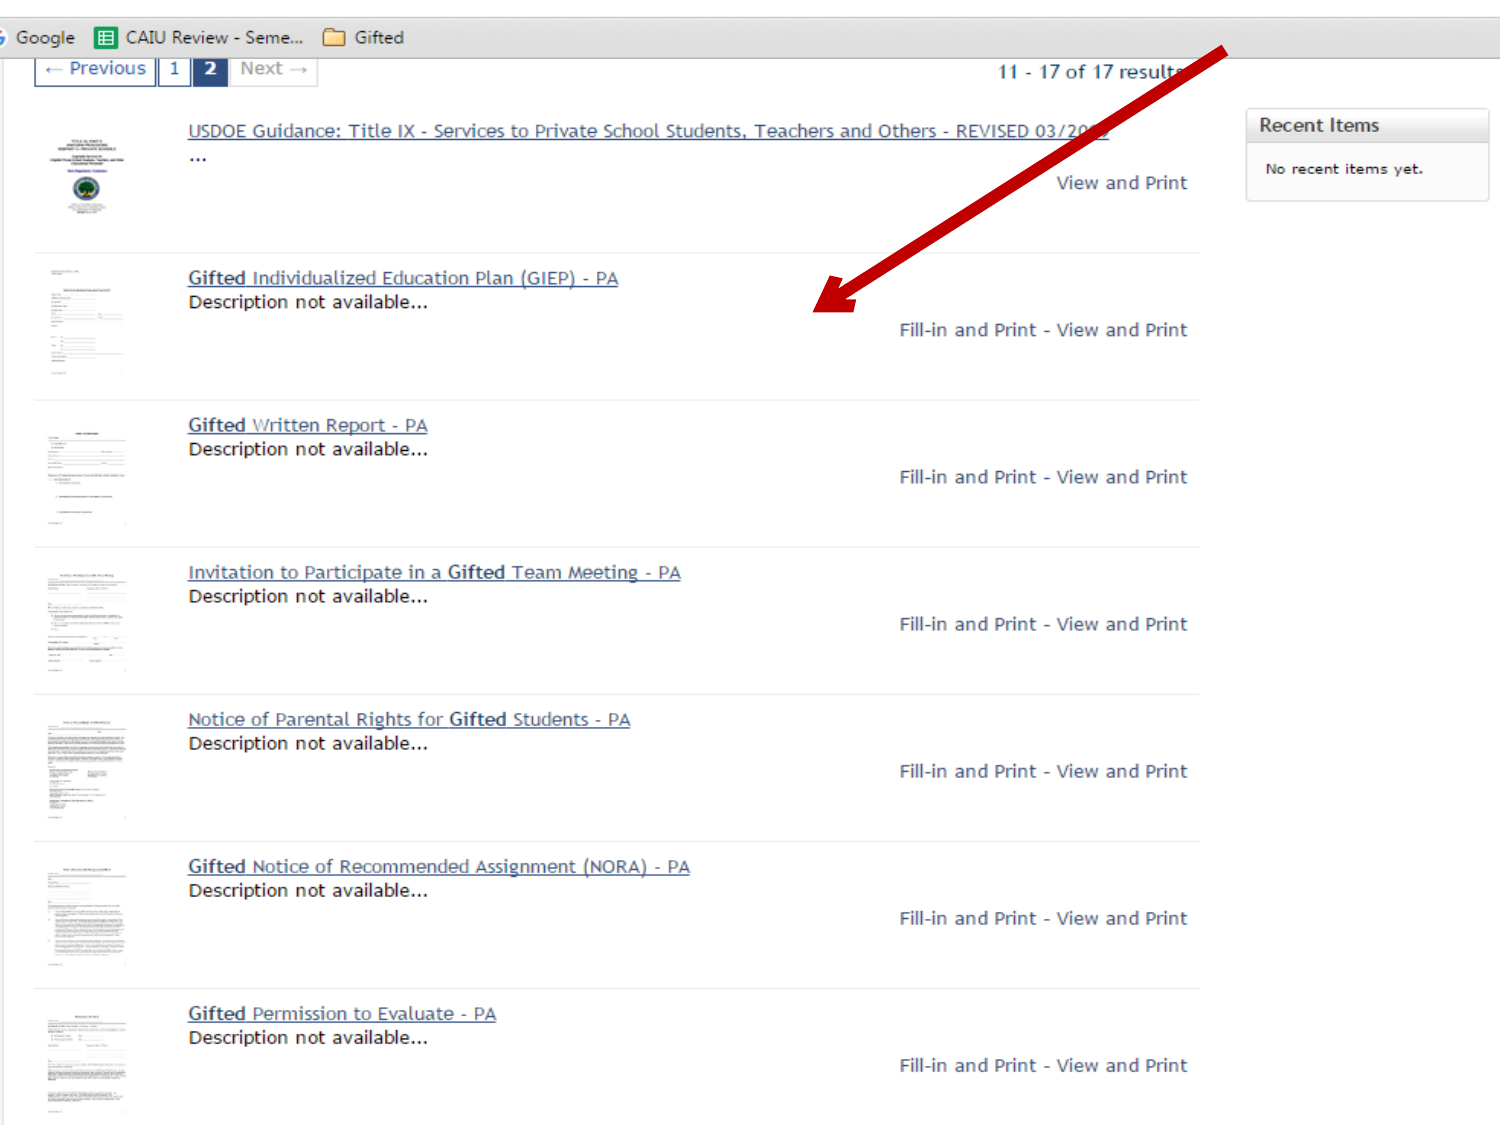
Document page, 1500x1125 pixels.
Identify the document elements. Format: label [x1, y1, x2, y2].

picture [0, 15, 1500, 1125]
text_box [812, 49, 1226, 313]
